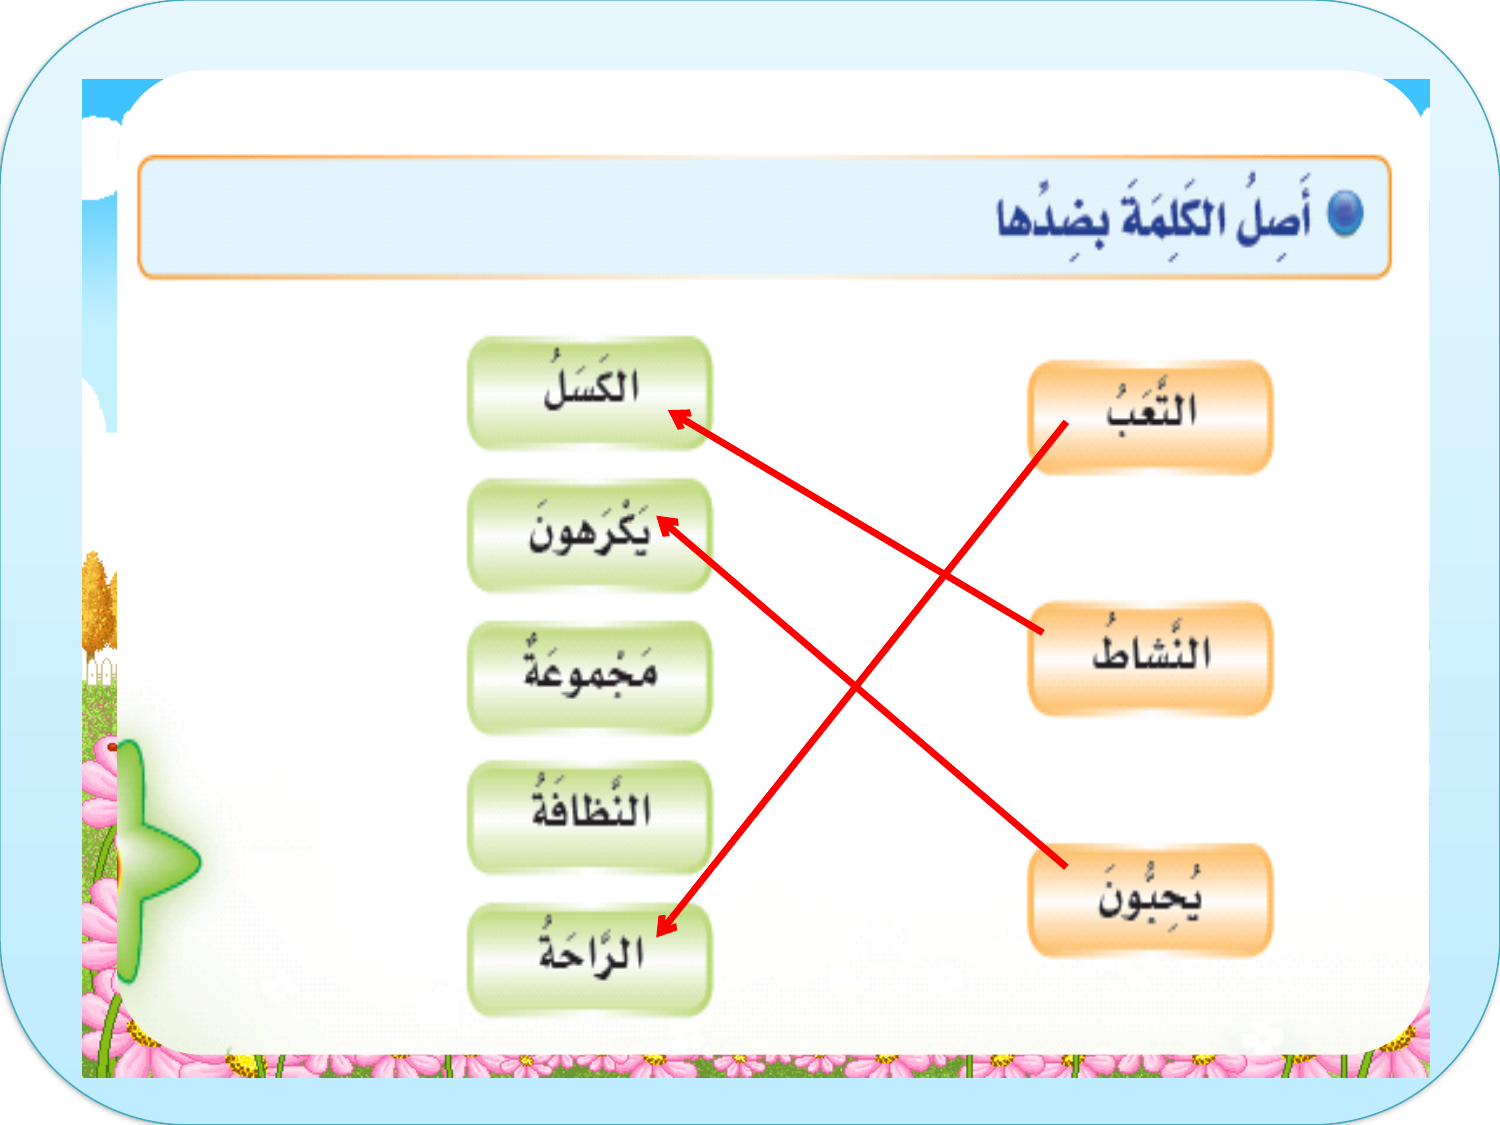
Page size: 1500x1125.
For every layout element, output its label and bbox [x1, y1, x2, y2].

picture [81, 70, 1430, 1079]
text_box [0, 0, 1500, 1125]
text_box [655, 515, 1067, 868]
text_box [603, 474, 1120, 885]
text_box [667, 409, 1044, 514]
